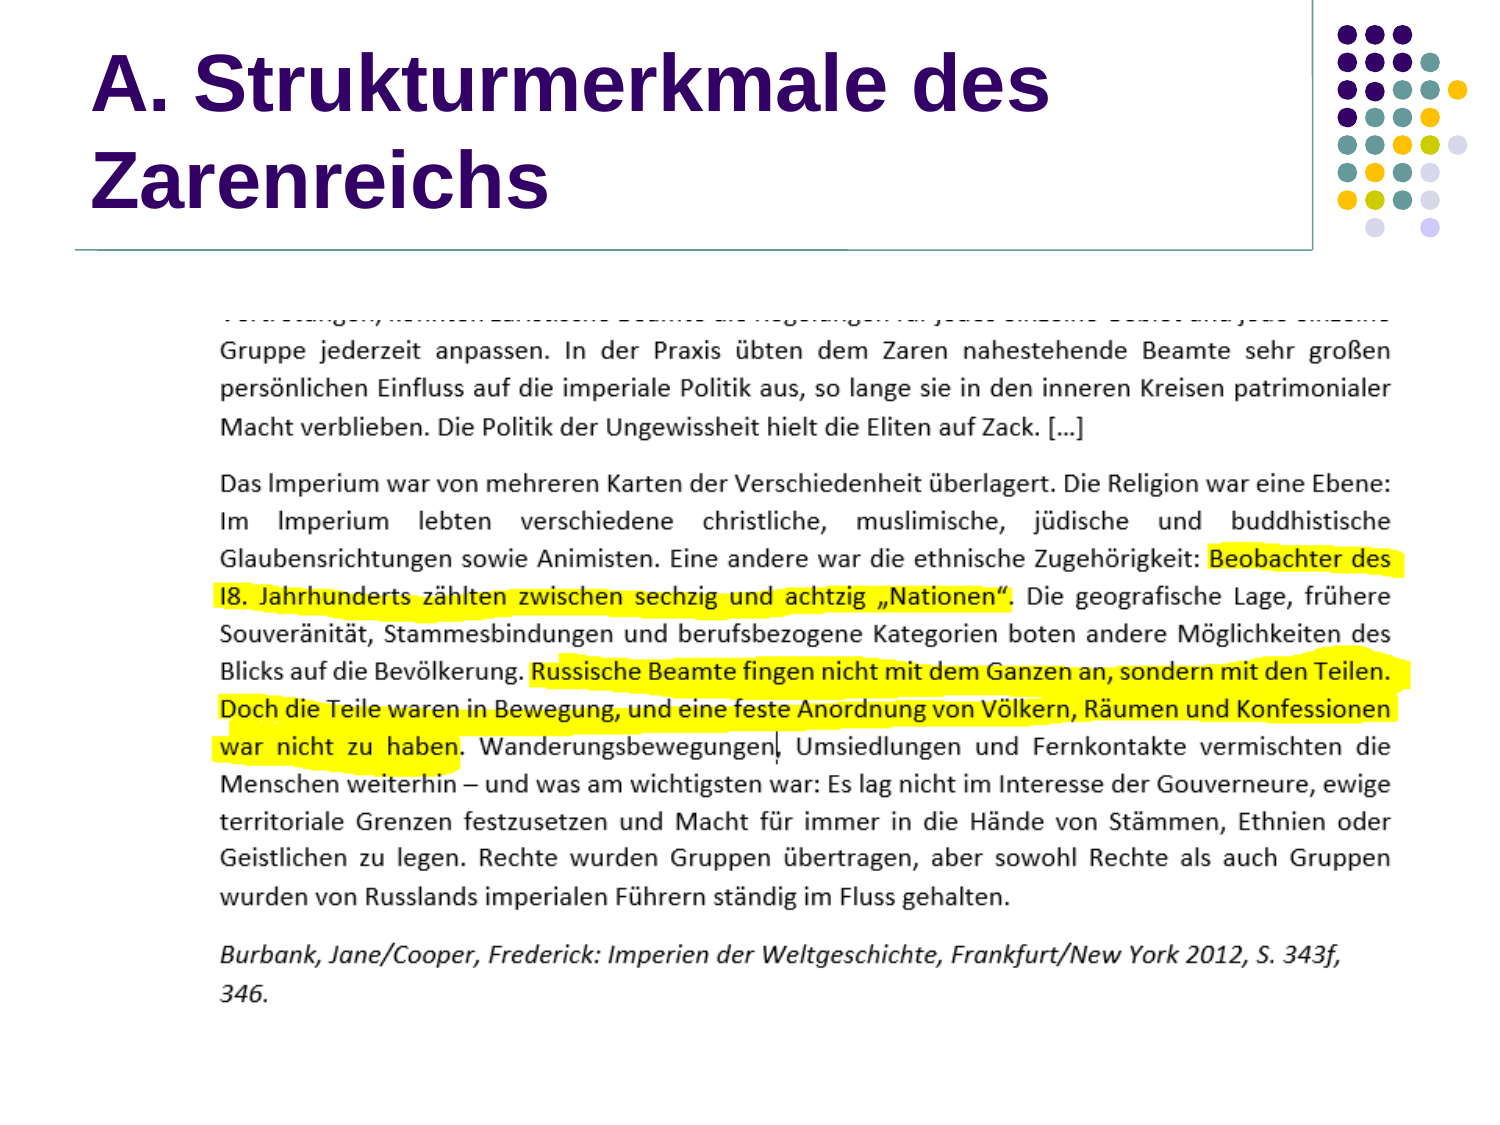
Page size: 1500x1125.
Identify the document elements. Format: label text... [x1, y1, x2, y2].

title A. Strukturmerkmale des Zarenreichs [74, 19, 1313, 233]
picture [173, 320, 1426, 1051]
